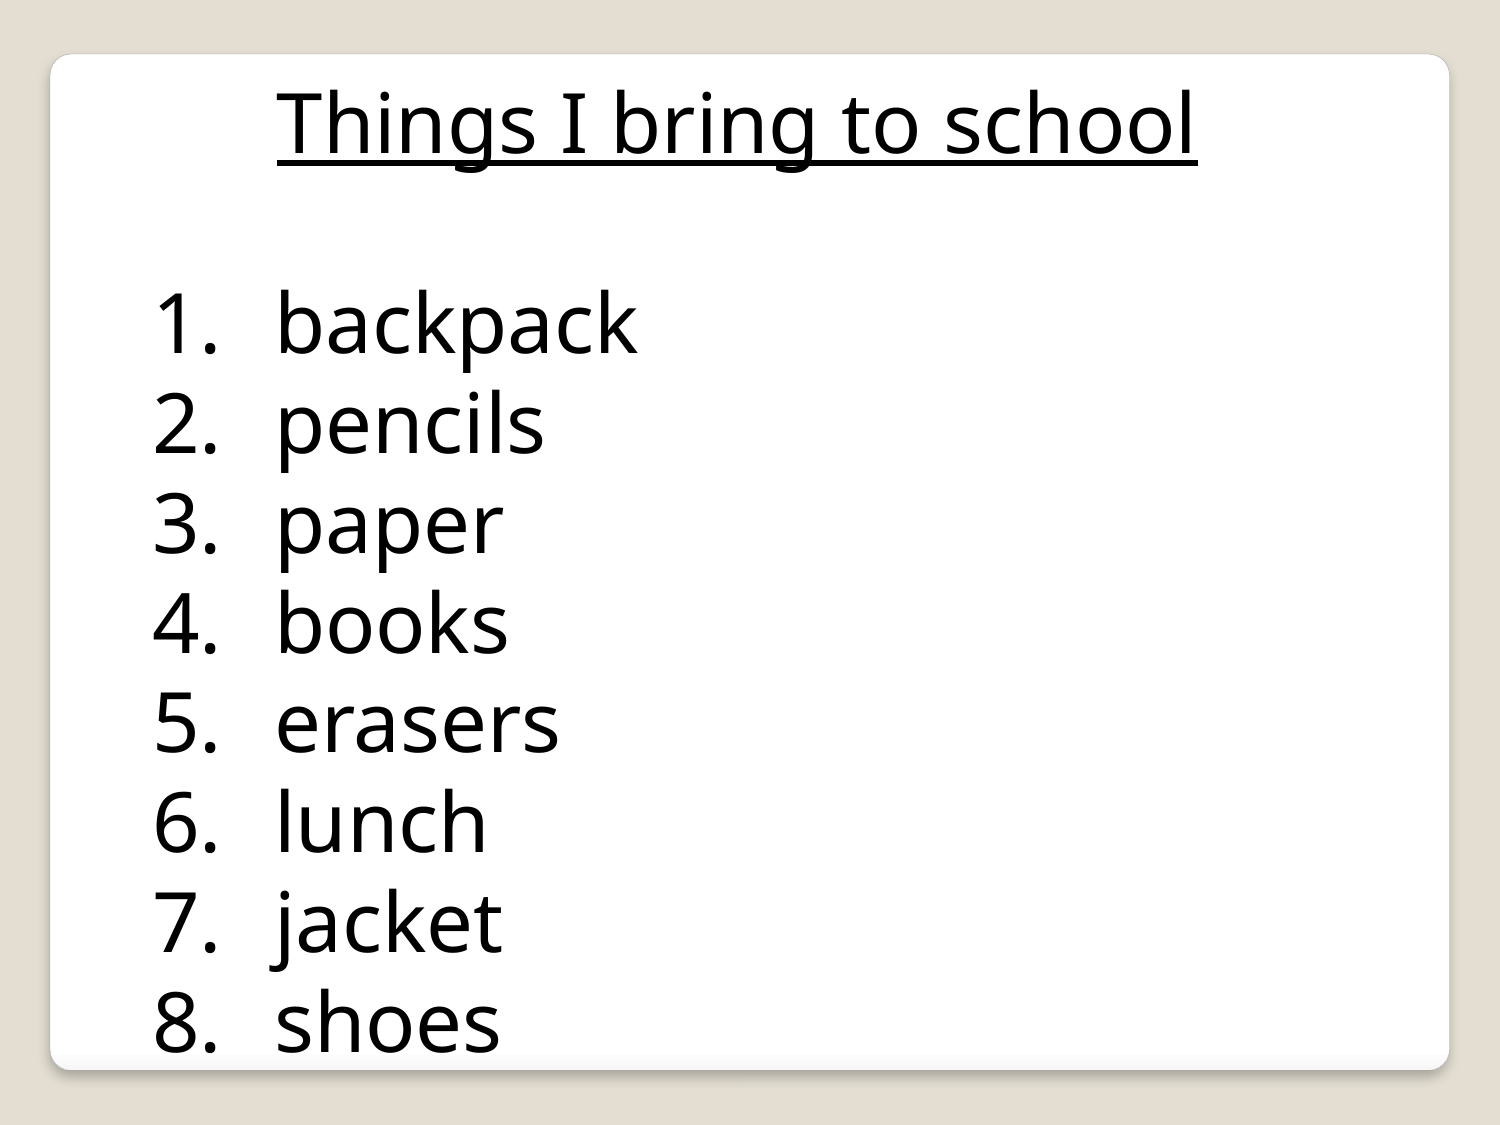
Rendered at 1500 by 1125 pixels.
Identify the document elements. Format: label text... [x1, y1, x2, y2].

text_box Things I bring to school backpack pencils paper books erasers lunch jacket shoes [137, 62, 1338, 1077]
